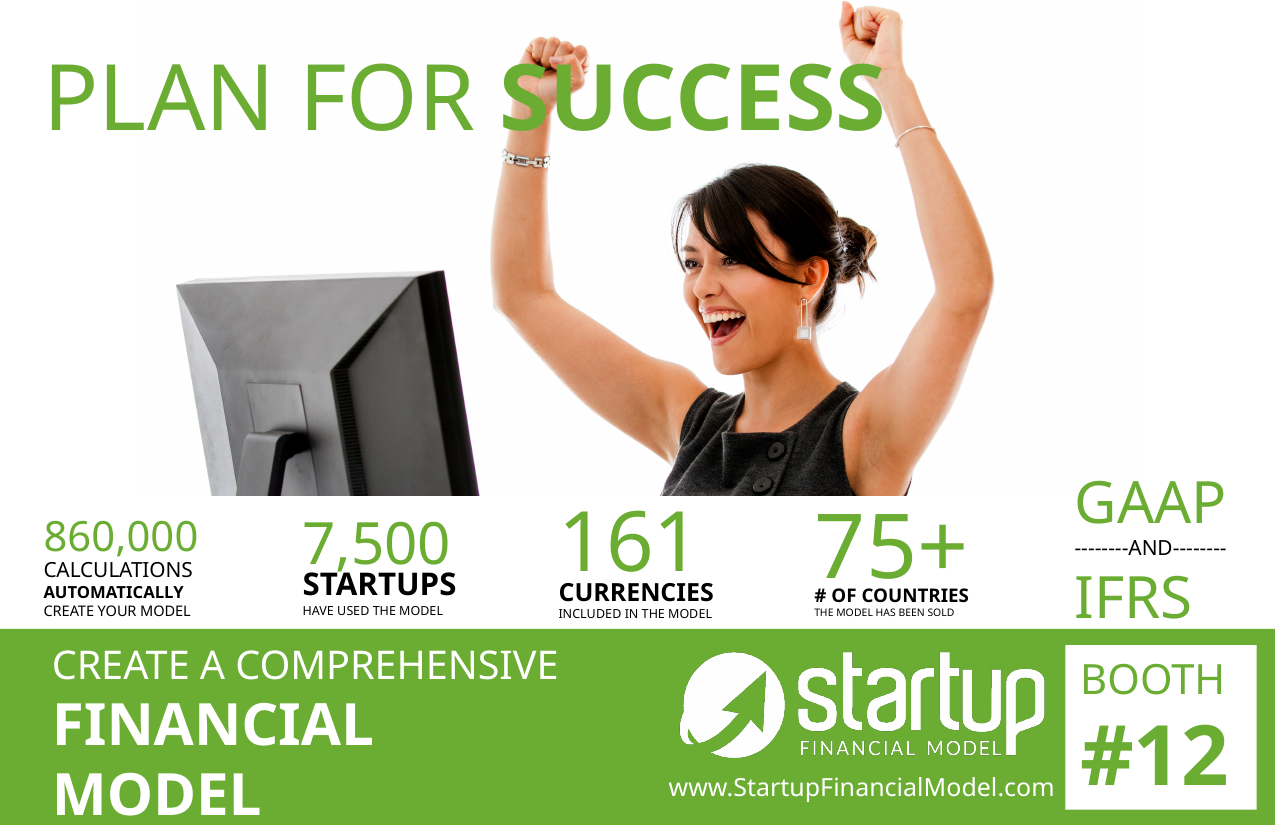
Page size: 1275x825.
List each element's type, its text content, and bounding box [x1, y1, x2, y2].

text_box STARTUPS HAVE USED THE MODEL [287, 555, 476, 626]
text_box 7,500 [287, 504, 476, 555]
text_box CURRENCIES INCLUDED IN THE MODEL [543, 571, 732, 627]
picture [674, 647, 1050, 762]
text_box GAAP --------AND--------IFRS [1059, 457, 1248, 638]
text_box 75+ [800, 504, 988, 604]
text_box # OF COUNTRIES THE MODEL HAS BEEN SOLD [799, 576, 987, 627]
text_box [0, 627, 1275, 825]
text_box www.StartupFinancialModel.com [650, 764, 1074, 810]
text_box 860,000 [28, 502, 217, 549]
text_box PLAN FOR SUCCESS [28, 31, 130, 157]
text_box BOOTH #12 [1065, 645, 1257, 810]
text_box 161 [543, 504, 732, 571]
text_box CREATE A COMPREHENSIVE FINANCIAL MODEL IN UNDER AN HOUR [37, 632, 598, 825]
picture [135, 0, 1140, 496]
text_box CALCULATIONS AUTOMATICALLY CREATE YOUR MODEL [28, 549, 217, 627]
